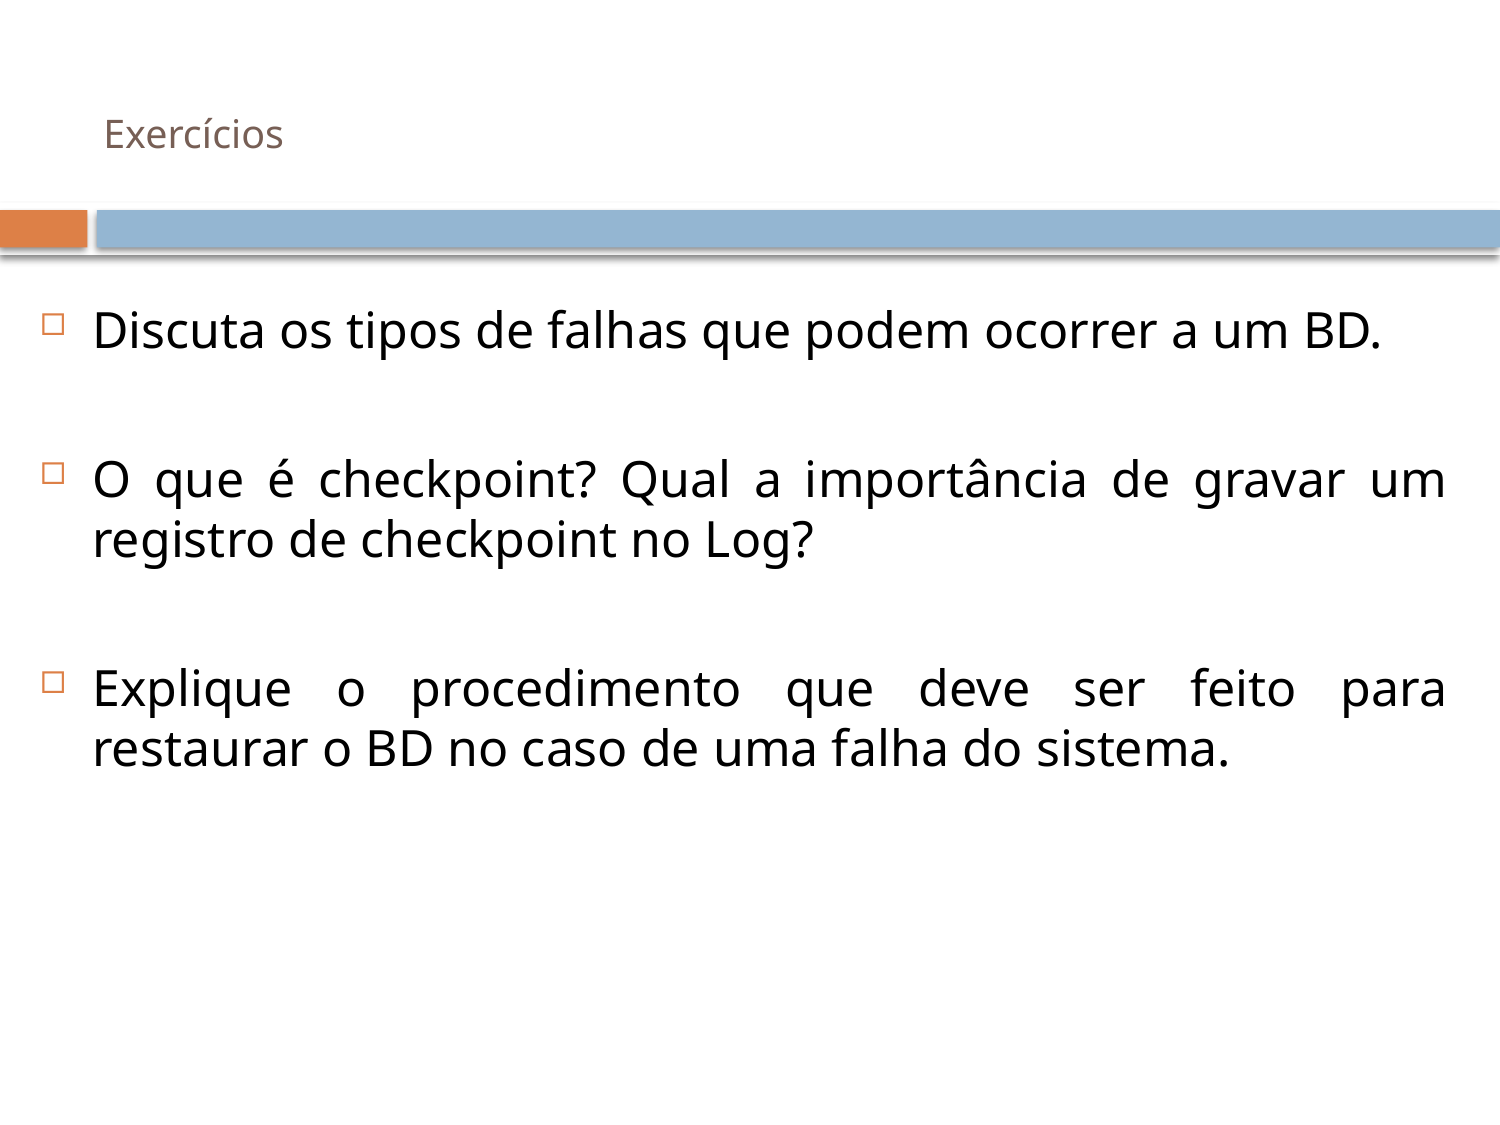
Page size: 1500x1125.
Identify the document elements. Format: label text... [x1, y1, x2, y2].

title Exercícios [88, 101, 1489, 165]
list Discuta os tipos de falhas que podem ocorrer a um BD. O que é checkpoint? Qual a importância de gravar um registro de checkpoint no Log? Explique o procedimento que deve ser feito para restaurar o BD no caso de uma falha do sistema. [24, 290, 1463, 1088]
text_box [87, 522, 118, 578]
